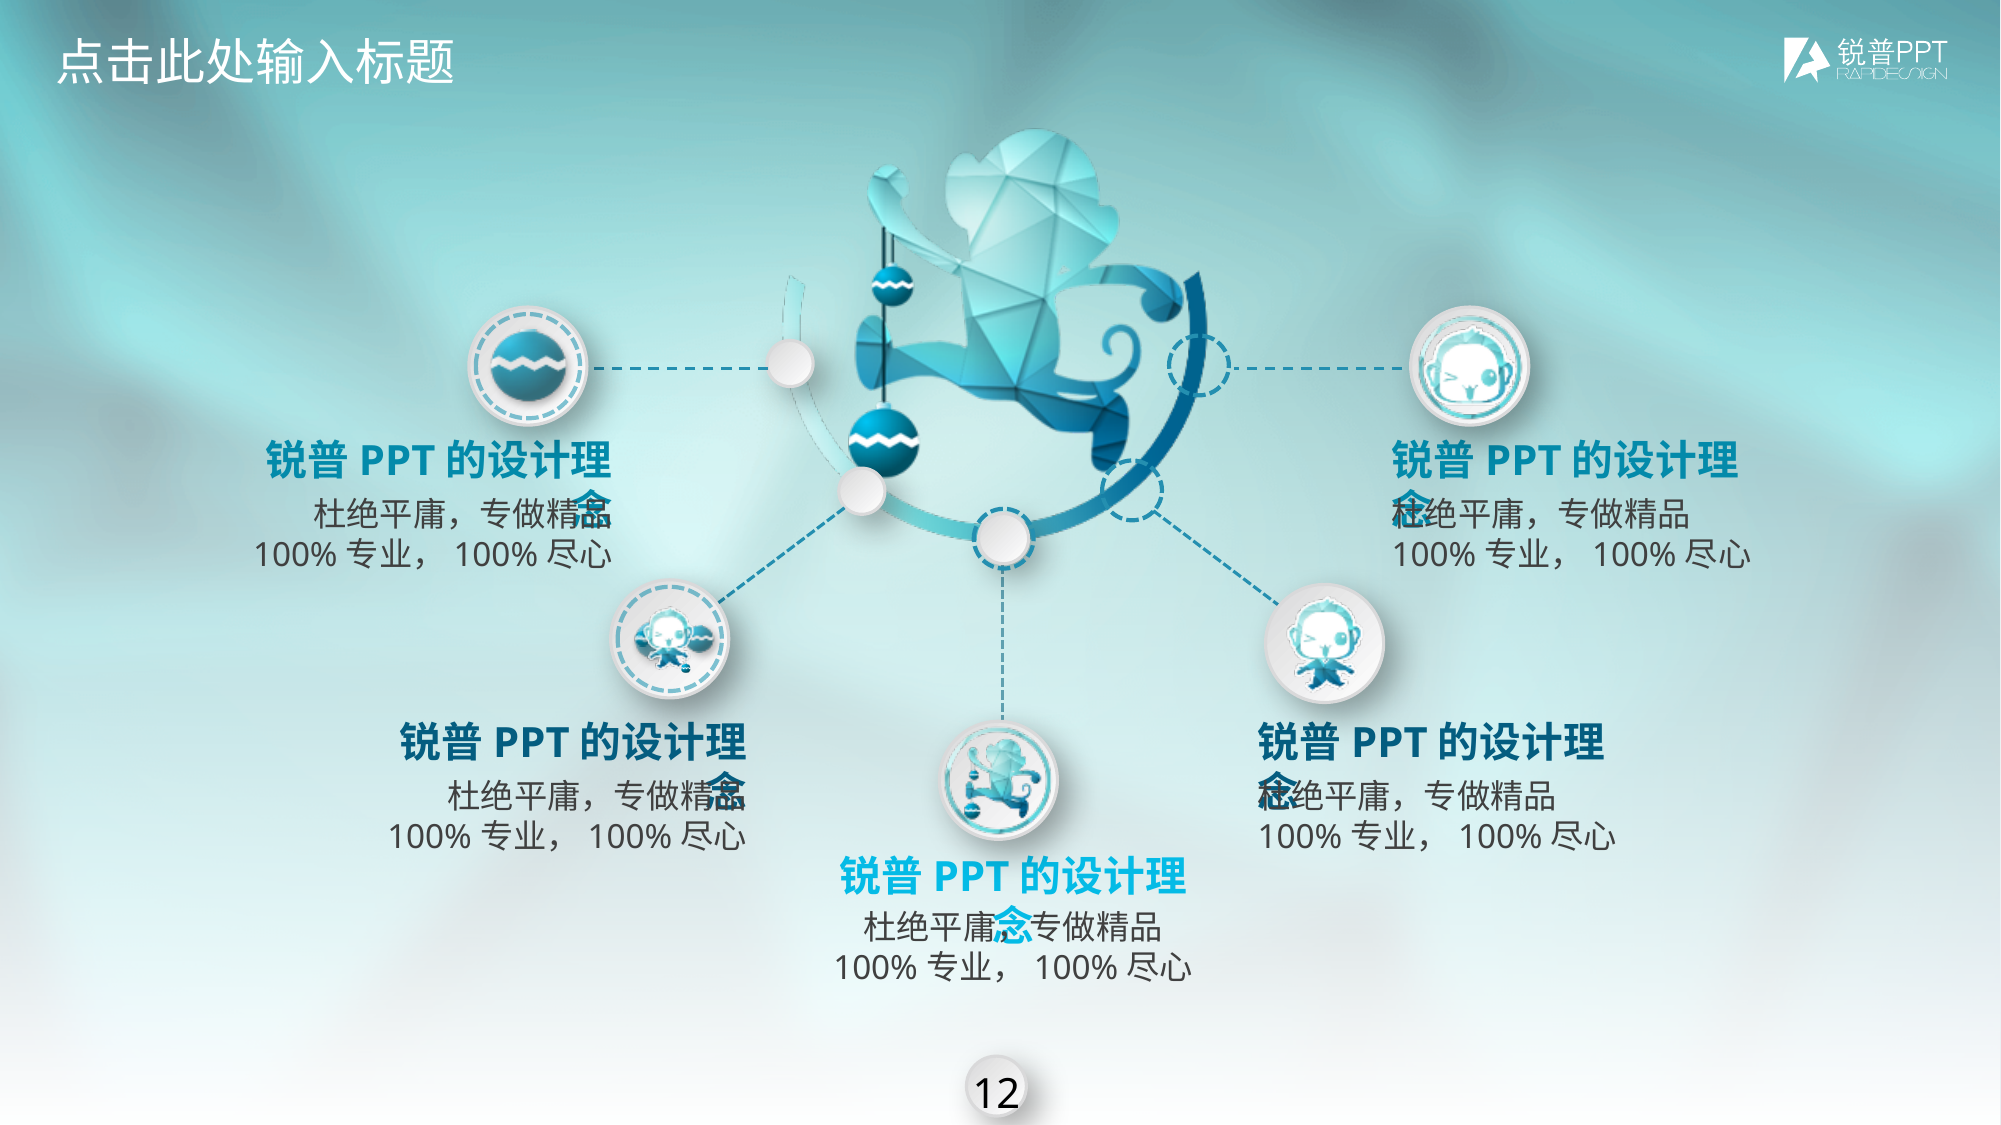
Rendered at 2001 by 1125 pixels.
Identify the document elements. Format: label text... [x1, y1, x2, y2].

text_box 点击此处输入标题 [40, 23, 471, 99]
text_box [1102, 460, 1384, 703]
text_box 杜绝平庸，专做精品 100%专业，100%尽心 [202, 486, 610, 581]
text_box 杜绝平庸，专做精品 100%专业，100%尽心 [1242, 767, 1668, 863]
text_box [939, 508, 1058, 840]
text_box [0, 0, 2000, 1125]
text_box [1168, 306, 1530, 426]
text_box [958, 1056, 1035, 1125]
text_box 锐普PPT的设计理念 [224, 426, 628, 486]
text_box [468, 306, 814, 426]
text_box 锐普PPT的设计理念 [1376, 426, 1781, 486]
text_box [766, 110, 1234, 577]
text_box 锐普PPT的设计理念 [811, 842, 1215, 899]
text_box 锐普PPT的设计理念 [1242, 707, 1647, 767]
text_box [610, 468, 885, 698]
text_box 锐普PPT的设计理念 [358, 707, 762, 767]
text_box 杜绝平庸，专做精品 100%专业，100%尽心 [1384, 486, 1802, 581]
text_box 杜绝平庸，专做精品 100%专业，100%尽心 [336, 767, 762, 863]
text_box 杜绝平庸，专做精品 100%专业，100%尽心 [800, 899, 1226, 994]
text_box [1784, 37, 1948, 83]
